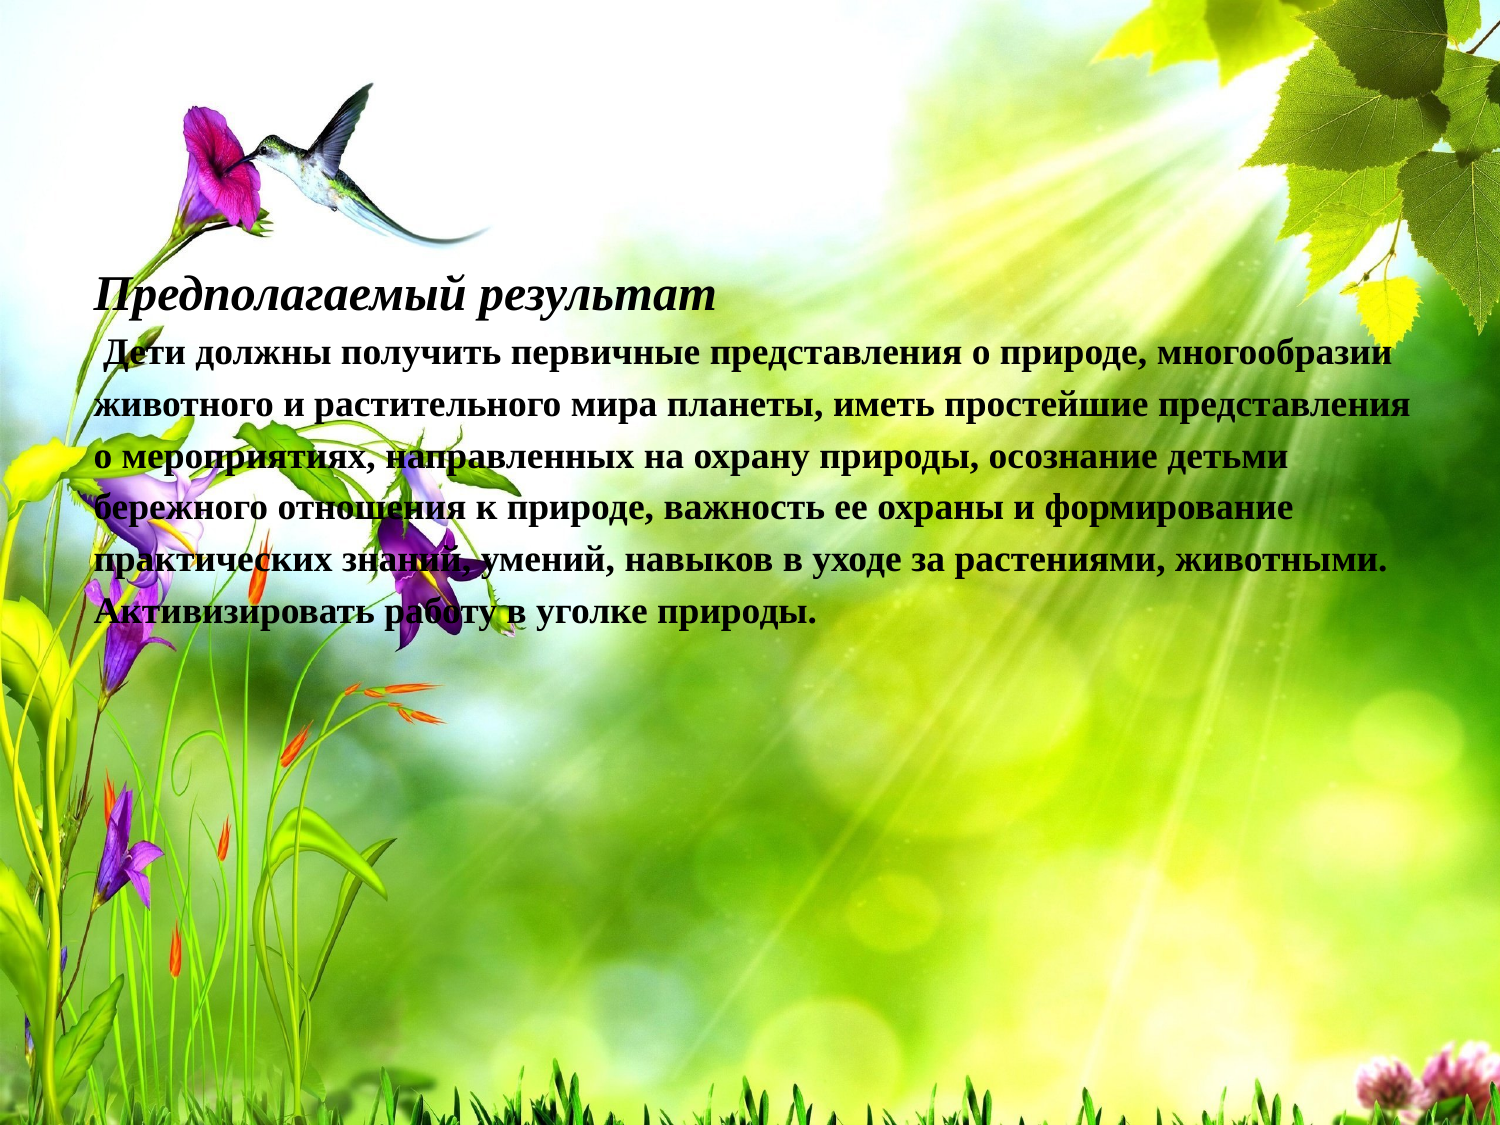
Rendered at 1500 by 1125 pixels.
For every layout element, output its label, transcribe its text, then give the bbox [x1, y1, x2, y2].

picture [0, 0, 1500, 1125]
text_box Предполагаемый результат Дети должны получить первичные представления о природе, многообразии животного и растительного мира планеты, иметь простейшие представления о мероприятиях, направленных на охрану природы, осознание детьми бережного отношения к природе, важность ее охраны и формирование практических знаний, умений, навыков в уходе за растениями, животными. Активизировать работу в уголке природы. [41, 244, 1453, 639]
